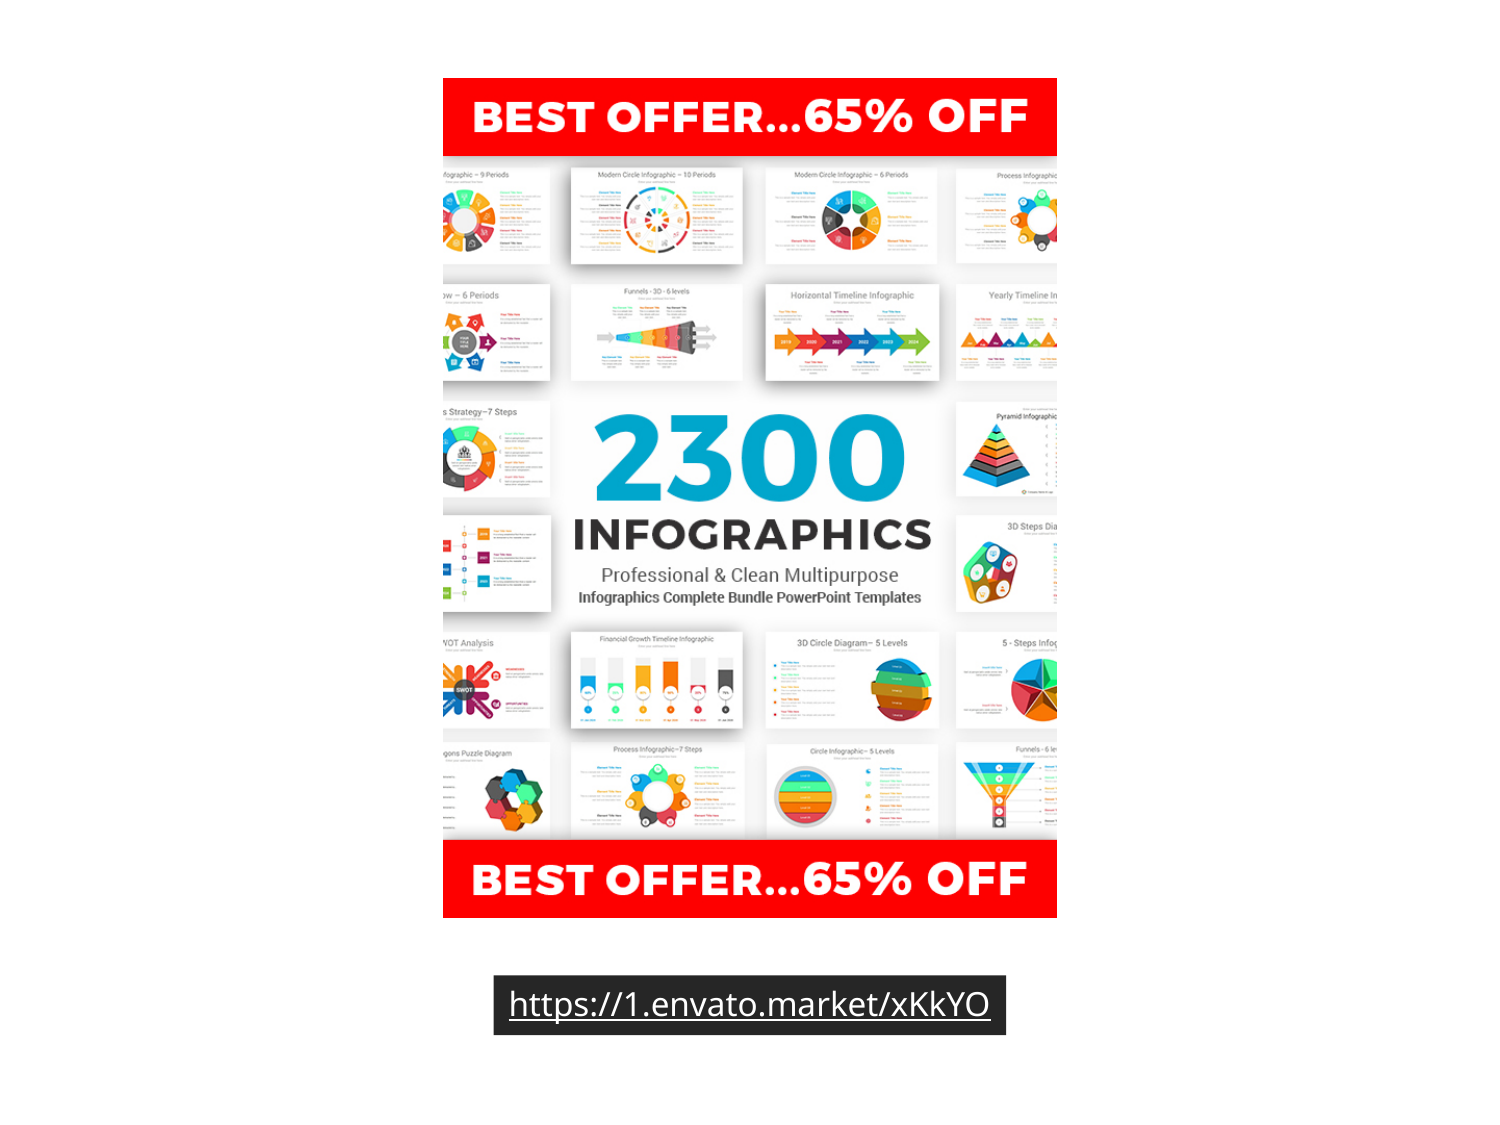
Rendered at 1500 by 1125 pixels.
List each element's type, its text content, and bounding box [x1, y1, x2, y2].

picture [442, 77, 1057, 918]
text_box https://1.envato.market/xKkYO [493, 975, 1007, 1036]
